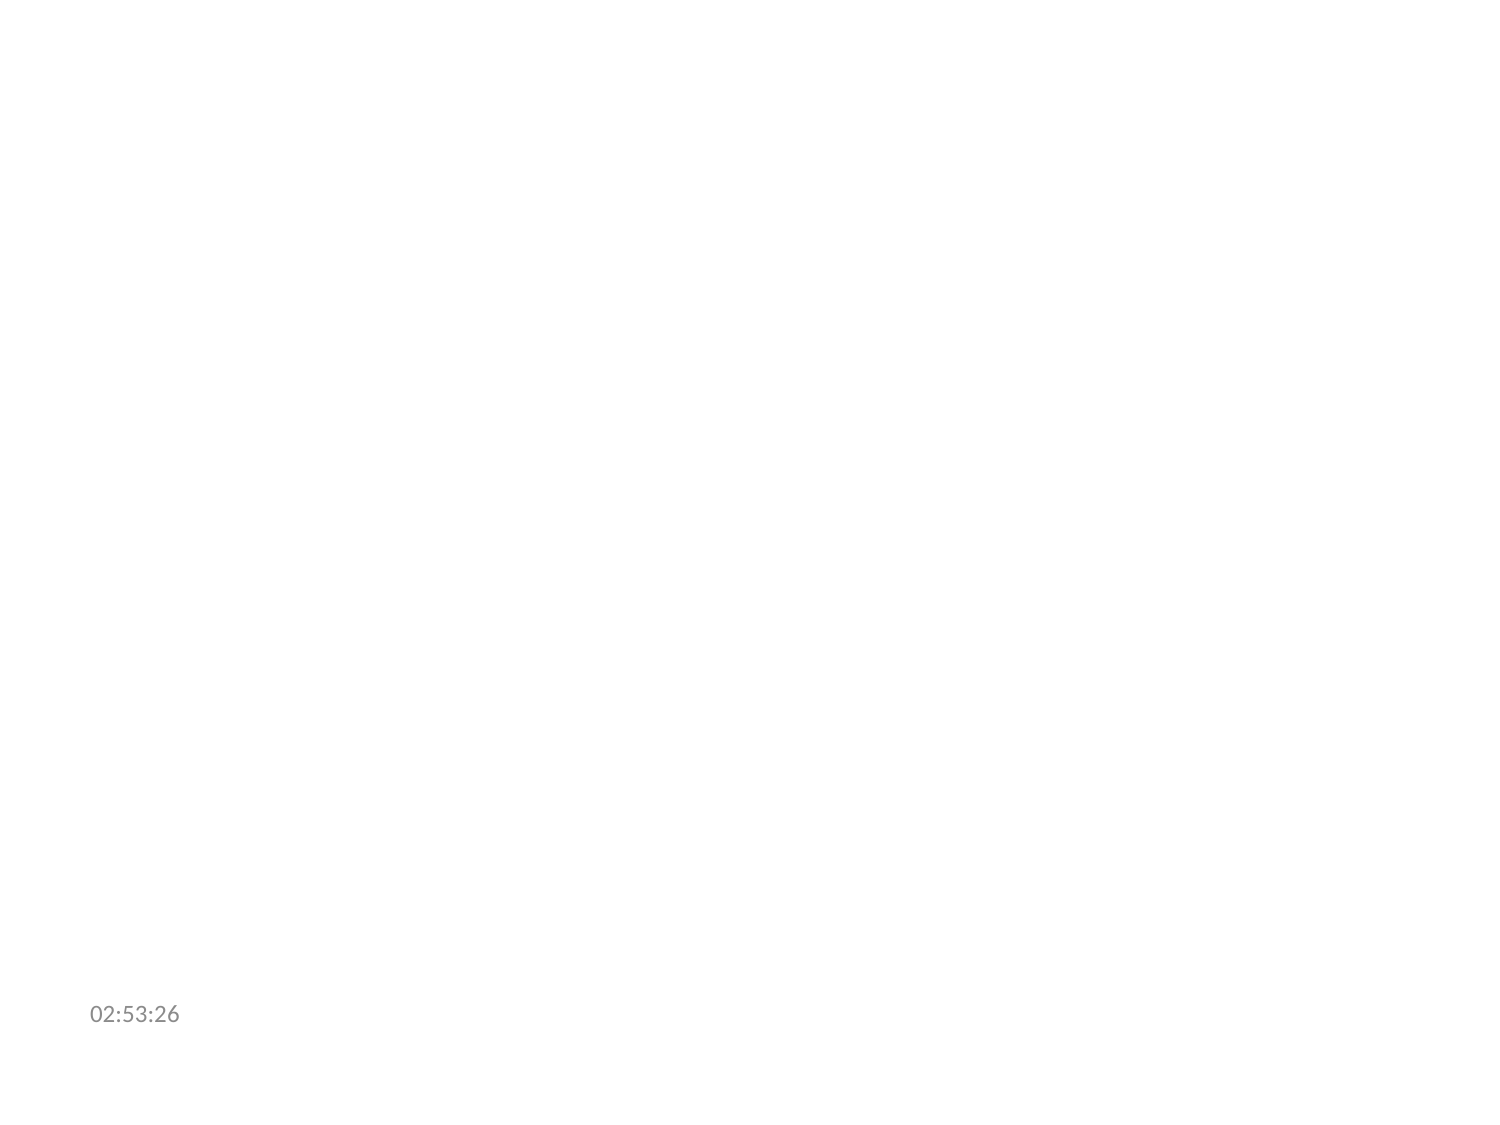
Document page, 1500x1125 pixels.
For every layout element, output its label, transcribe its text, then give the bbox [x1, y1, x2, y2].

text_box 15:35:09 [75, 982, 425, 1043]
